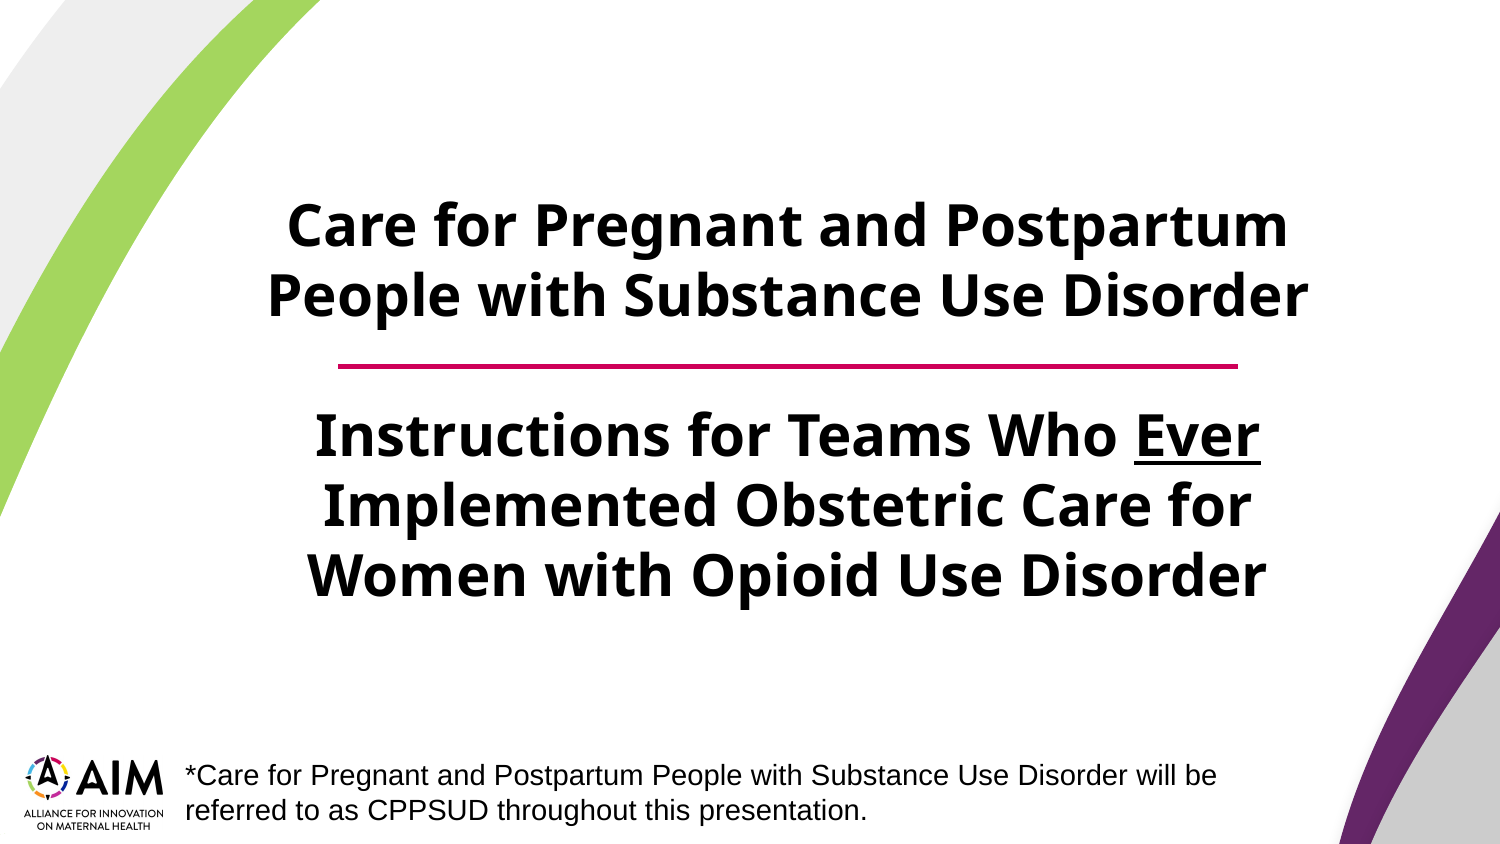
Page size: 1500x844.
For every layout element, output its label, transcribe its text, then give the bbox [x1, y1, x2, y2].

picture [24, 755, 163, 830]
text_box *Care for Pregnant and Postpartum People with Substance Use Disorder will be referred to as CPPSUD throughout this presentation. [170, 748, 1333, 834]
title Care for Pregnant and Postpartum People with Substance Use Disorder Instructions for Teams Who Ever Implemented Obstetric Care for Women with Opioid Use Disorder [196, 173, 1380, 527]
